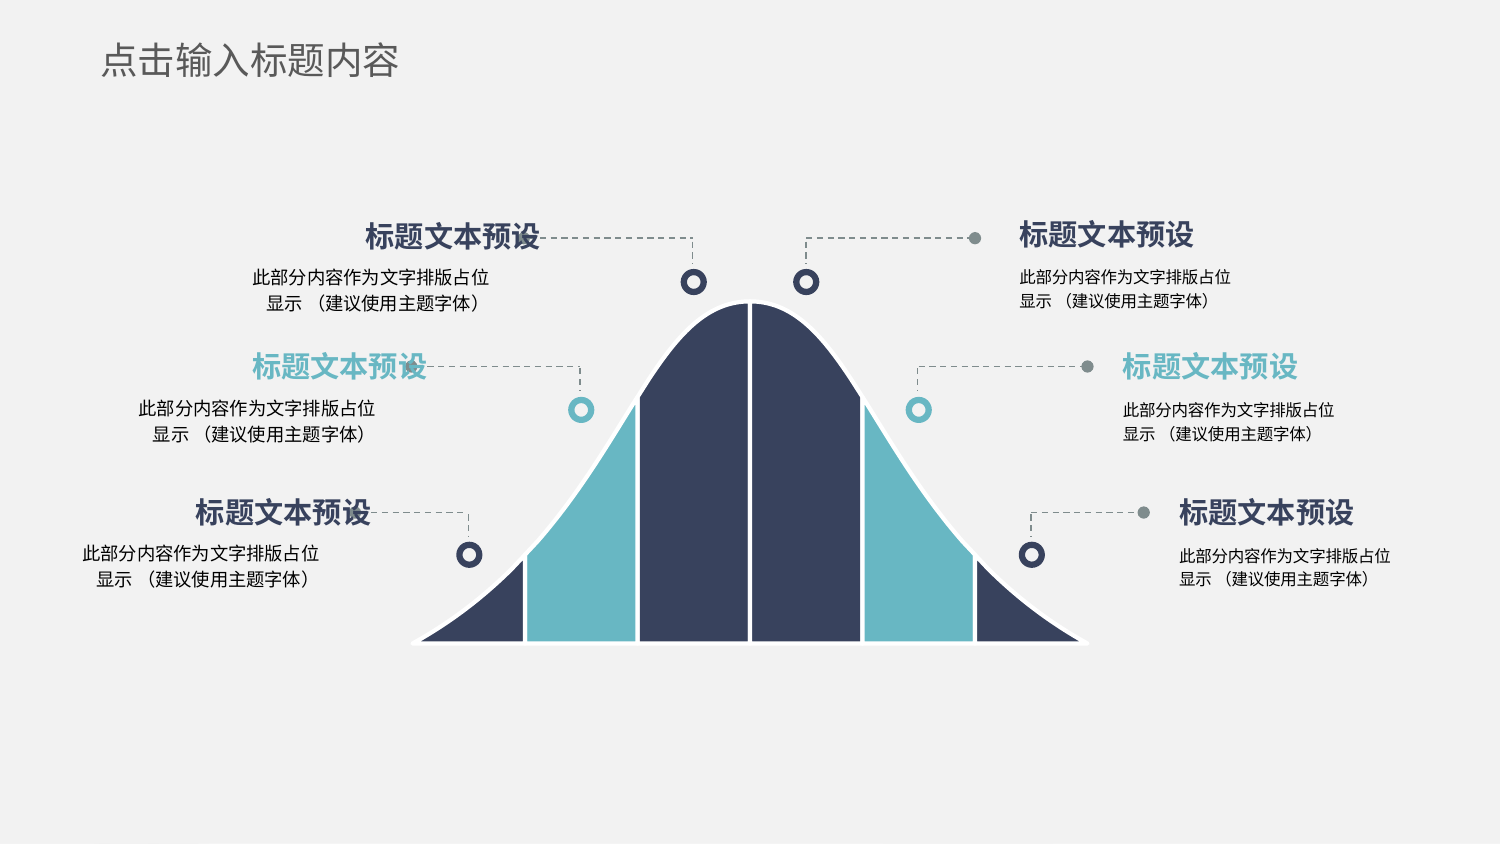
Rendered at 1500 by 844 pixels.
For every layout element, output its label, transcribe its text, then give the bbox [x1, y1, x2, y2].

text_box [749, 213, 1274, 644]
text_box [235, 213, 747, 644]
text_box 点击输入标题内容 [100, 28, 450, 91]
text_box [862, 345, 1377, 644]
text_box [974, 491, 1433, 644]
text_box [122, 343, 638, 644]
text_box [65, 489, 526, 644]
